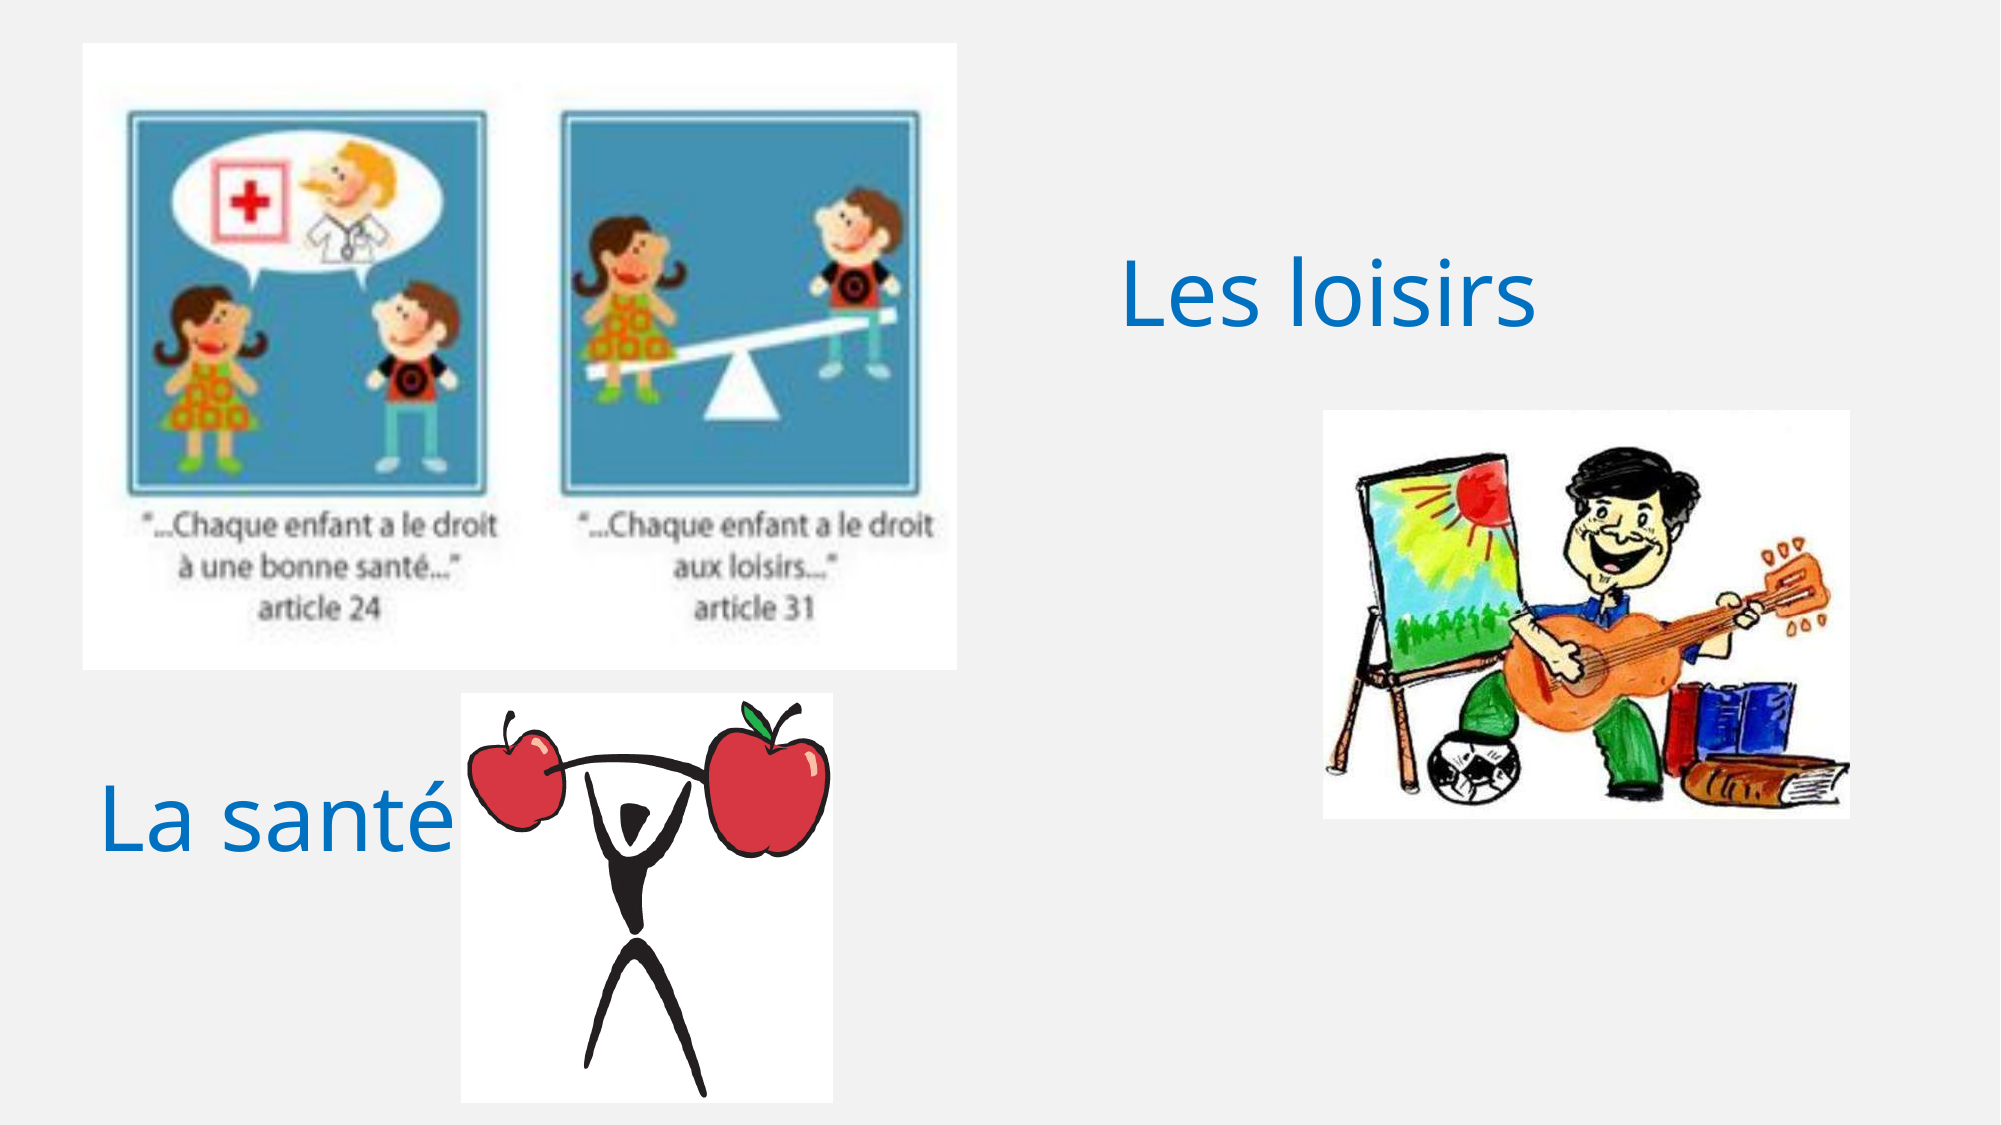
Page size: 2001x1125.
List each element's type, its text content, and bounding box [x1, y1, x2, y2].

text_box Les loisirs [1104, 227, 1850, 353]
picture [1323, 410, 1850, 819]
picture [461, 693, 833, 1103]
text_box La santé [82, 752, 461, 878]
picture [82, 43, 957, 670]
